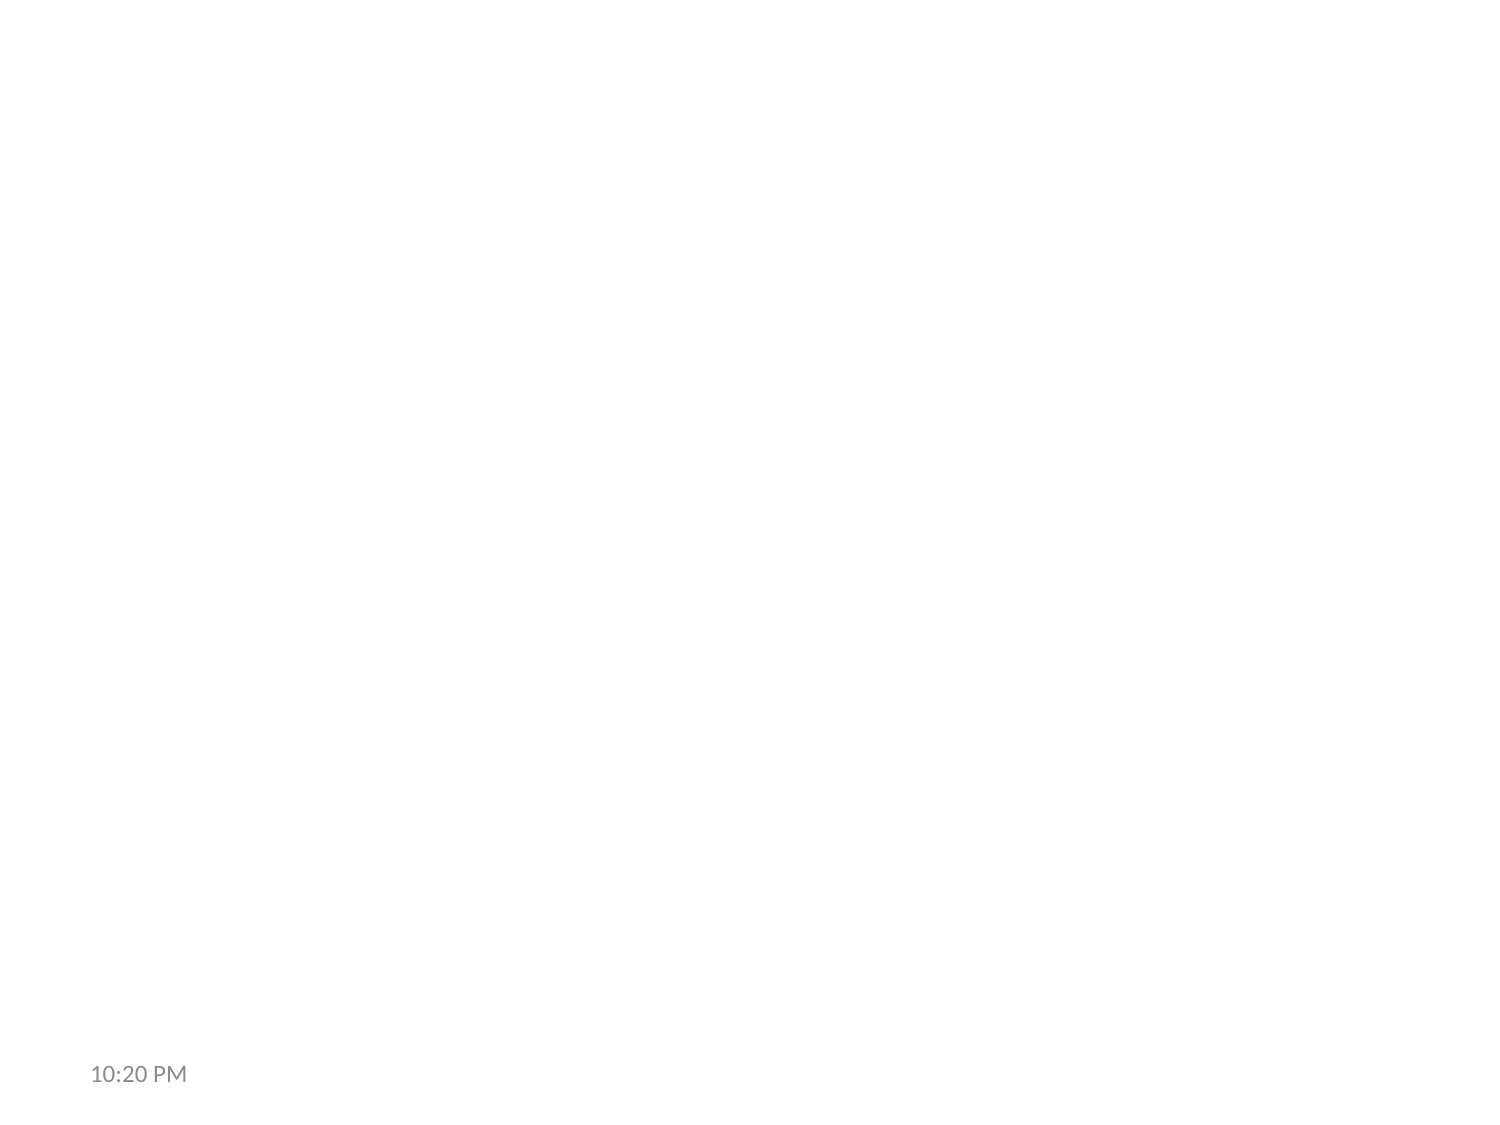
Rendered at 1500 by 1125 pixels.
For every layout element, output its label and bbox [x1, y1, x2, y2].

slide_number [75, 1042, 425, 1103]
